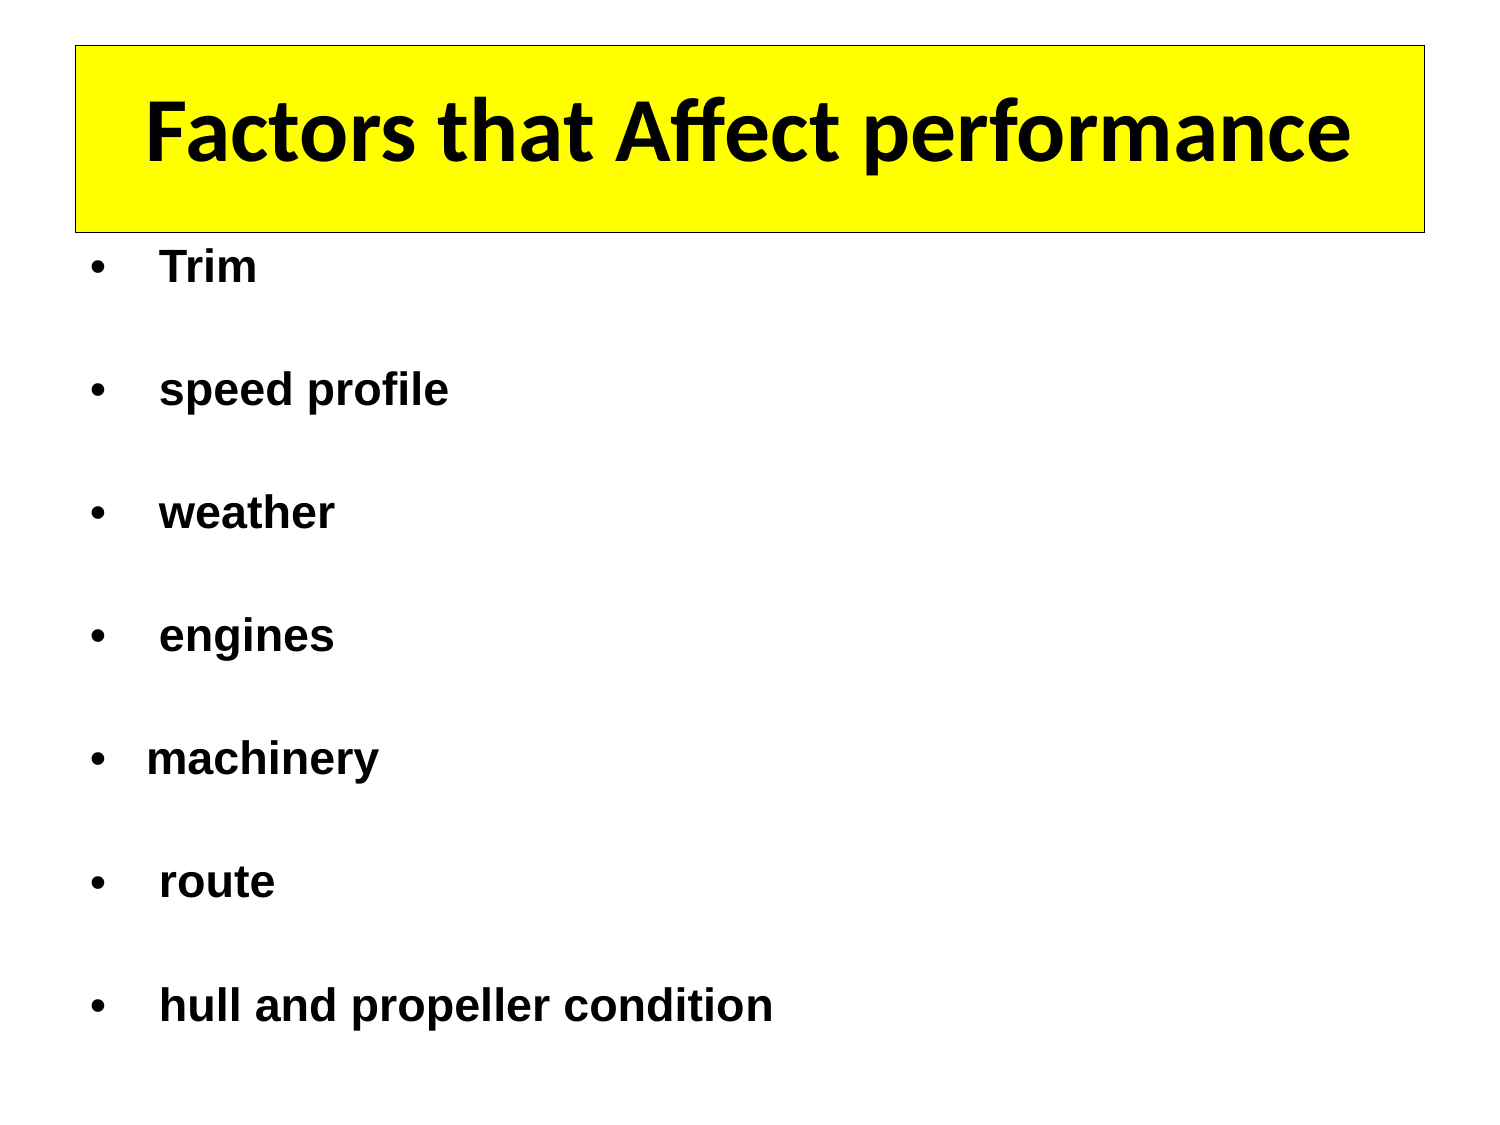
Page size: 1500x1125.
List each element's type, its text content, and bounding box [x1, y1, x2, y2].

text_box Trim speed profile weather engines machinery route hull and propeller condition [75, 232, 1445, 1103]
text_box Factors that Affect performance [75, 45, 1425, 232]
